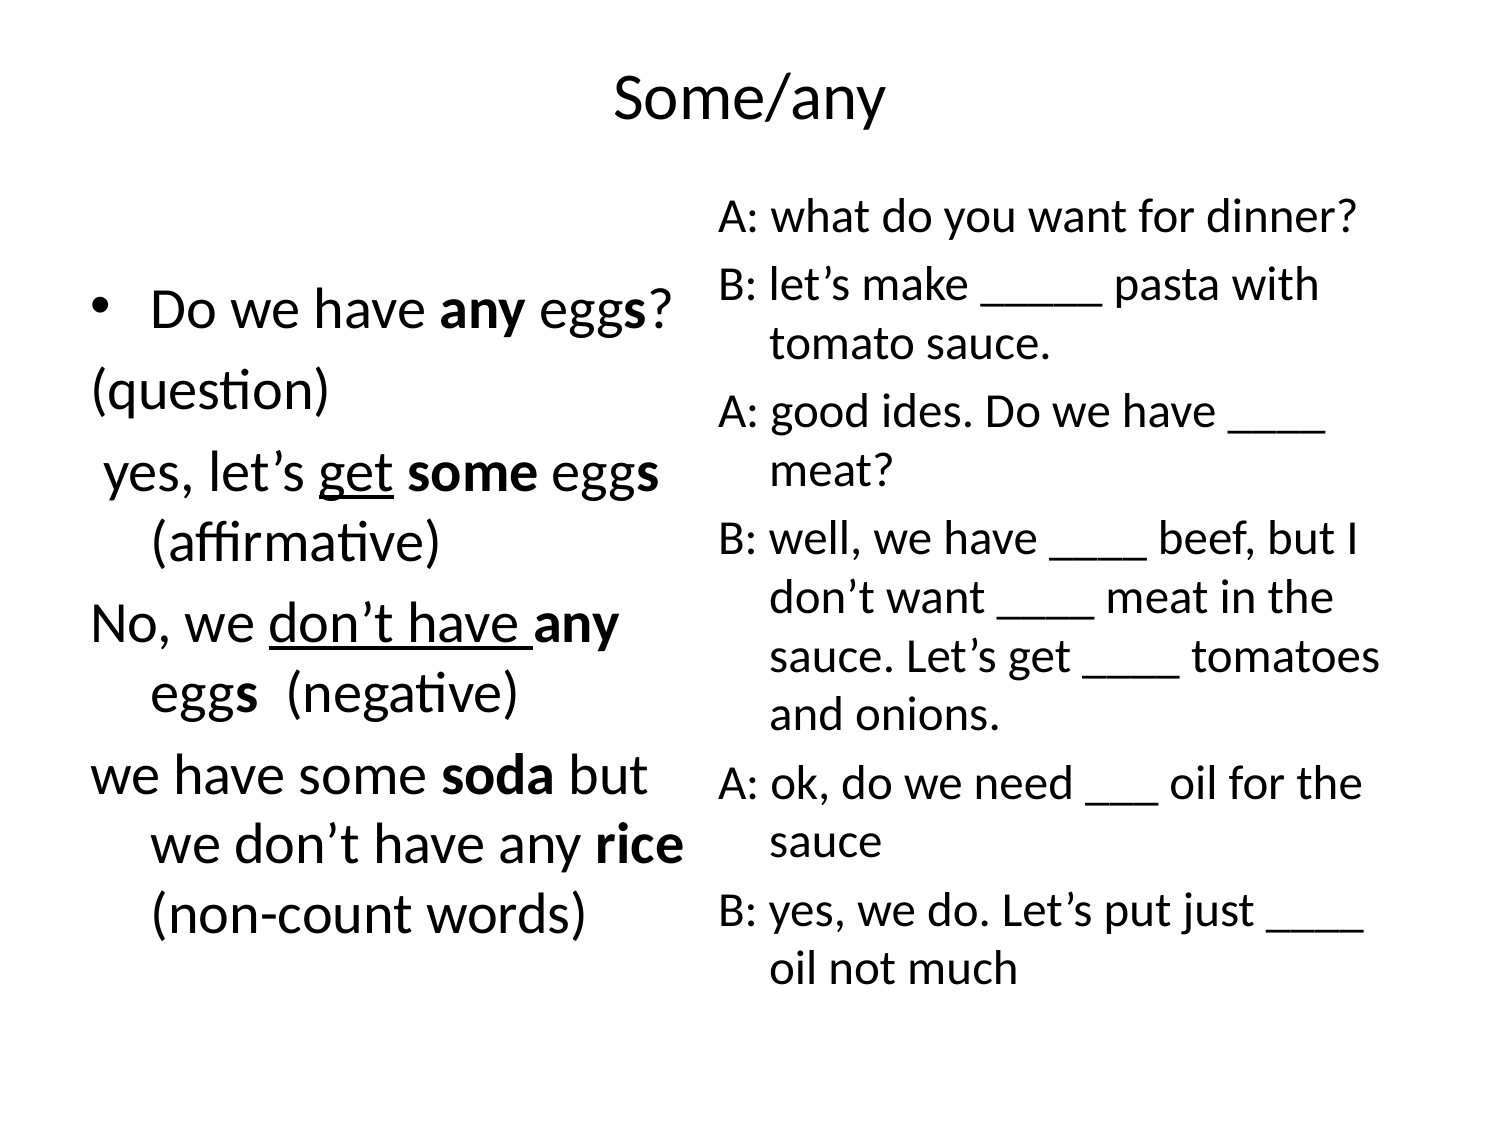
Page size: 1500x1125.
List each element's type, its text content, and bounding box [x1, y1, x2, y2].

title Some/any [75, 45, 1425, 141]
list A: what do you want for dinner? B: let’s make _____ pasta with tomato sauce. A: good ides. Do we have ____ meat? B: well, we have ____ beef, but I don’t want ____ meat in the sauce. Let’s get ____ tomatoes and onions. A: ok, do we need ___ oil for the sauce B: yes, we do. Let’s put just ____ oil not much [703, 175, 1425, 1005]
list Do we have any eggs? (question) yes, let’s get some eggs (affirmative) No, we don’t have any eggs (negative) we have some soda but we don’t have any rice (non-count words) [75, 262, 703, 1005]
